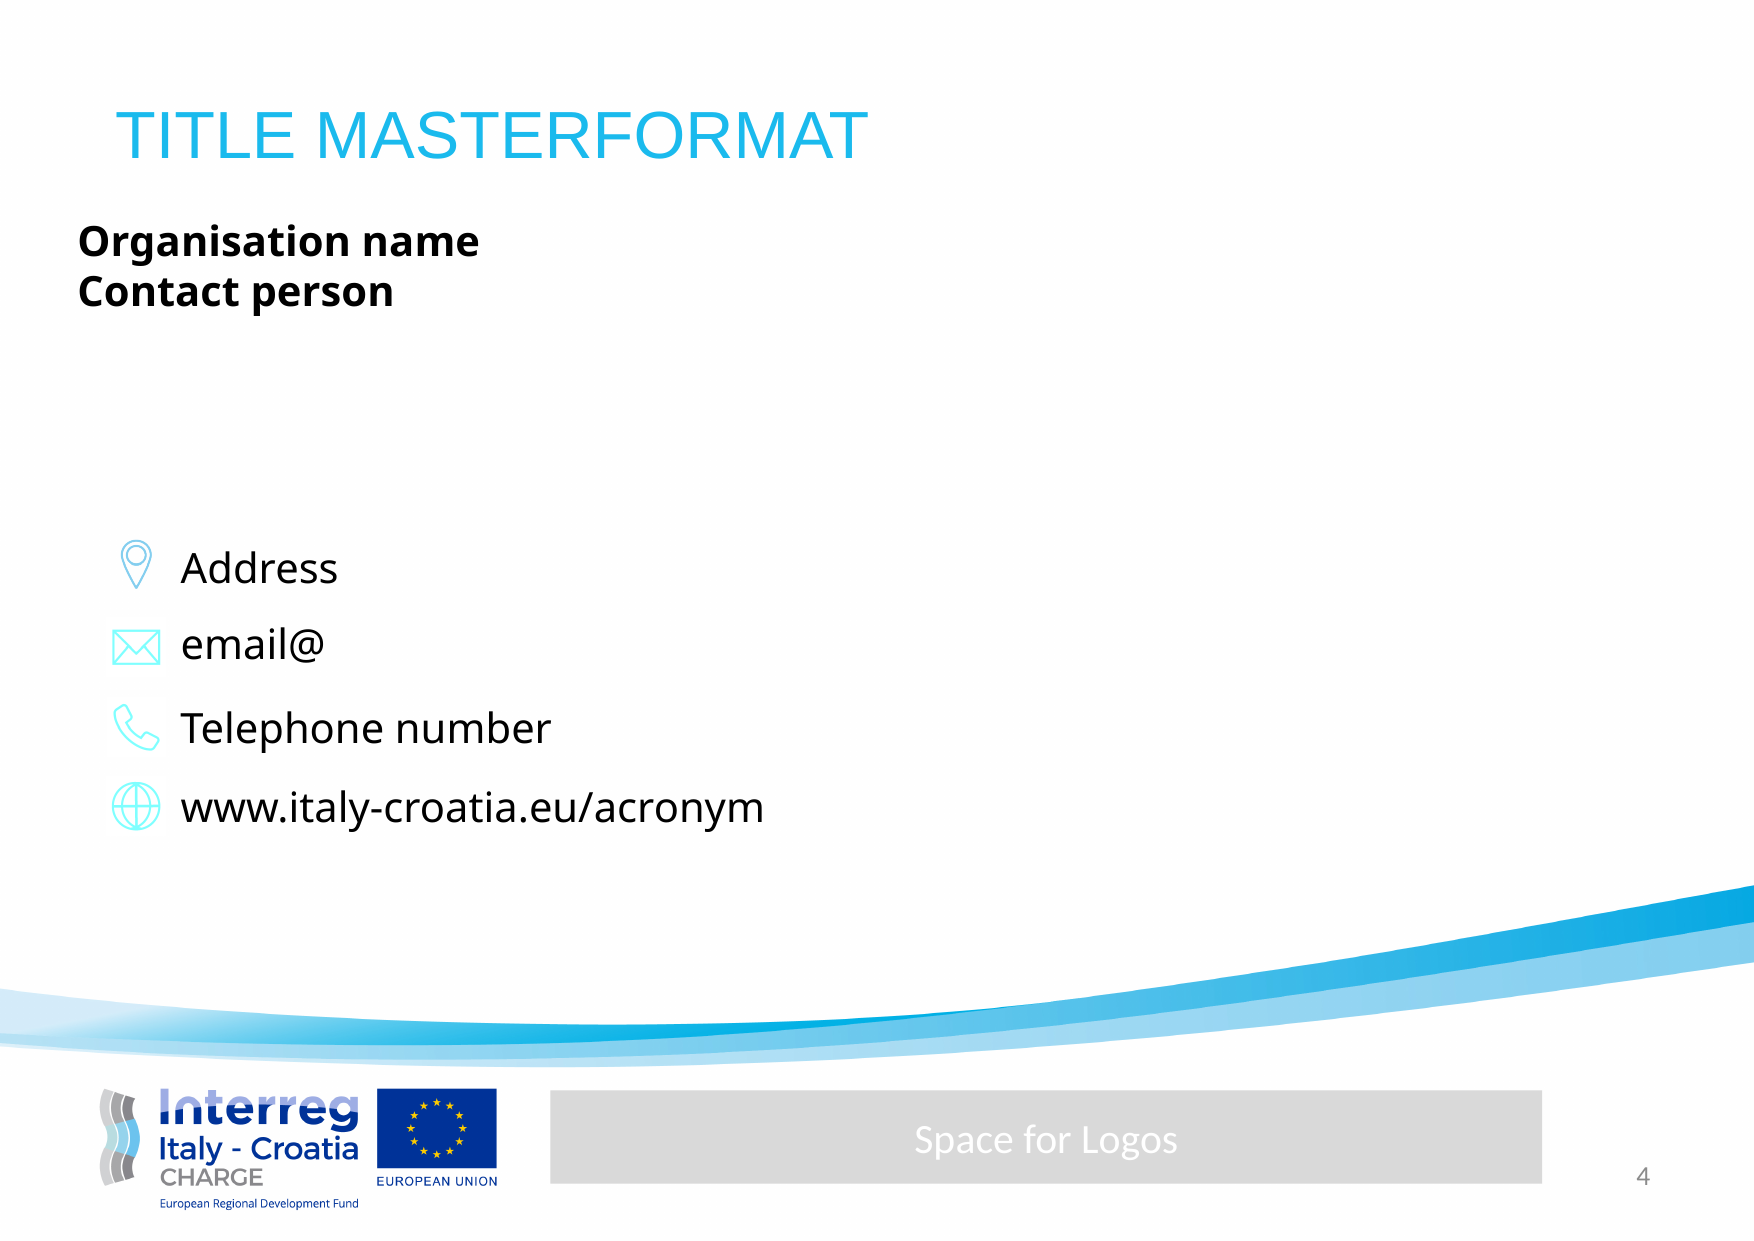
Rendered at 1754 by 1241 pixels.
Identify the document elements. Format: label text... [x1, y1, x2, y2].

text_box www.italy-croatia.eu/acronym [165, 772, 1194, 838]
text_box Space for Logos [549, 1089, 1543, 1185]
text_box TITLE MASTERFORMAT [97, 83, 1656, 181]
slide_number 4 [1607, 1141, 1666, 1208]
text_box Organisation name Contact person [62, 206, 496, 322]
text_box email@ [165, 610, 1194, 676]
picture [0, 0, 1754, 1241]
text_box Telephone number [165, 694, 1194, 760]
text_box Address [165, 534, 1194, 600]
